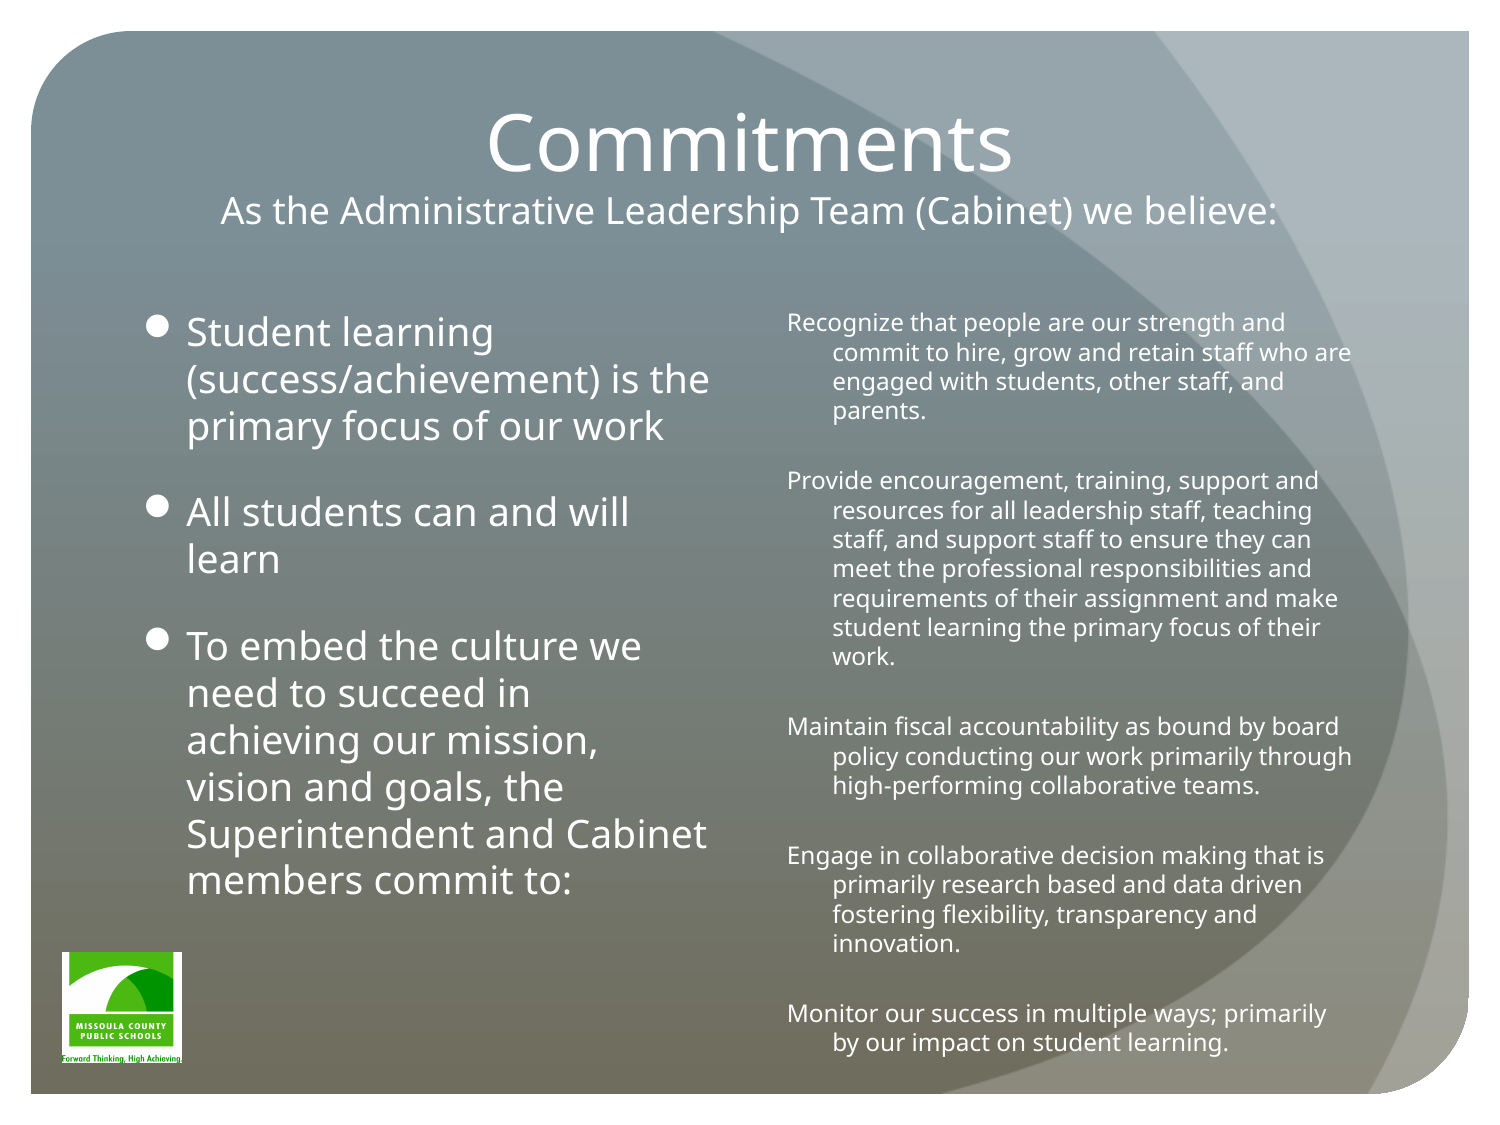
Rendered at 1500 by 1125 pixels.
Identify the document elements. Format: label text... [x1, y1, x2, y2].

list Recognize that people are our strength and commit to hire, grow and retain staff who are engaged with students, other staff, and parents. Provide encouragement, training, support and resources for all leadership staff, teaching staff, and support staff to ensure they can meet the professional responsibilities and requirements of their assignment and make student learning the primary focus of their work. Maintain fiscal accountability as bound by board policy conducting our work primarily through high-performing collaborative teams. Engage in collaborative decision making that is primarily research based and data driven fostering flexibility, transparency and innovation. Monitor our success in multiple ways; primarily by our impact on student learning. [771, 299, 1372, 1093]
title Commitments As the Administrative Leadership Team (Cabinet) we believe: [127, 62, 1372, 240]
list Student learning (success/achievement) is the primary focus of our work All students can and will learn To embed the culture we need to succeed in achieving our mission, vision and goals, the Superintendent and Cabinet members commit to: [127, 299, 728, 993]
picture [24, 30, 1473, 1094]
